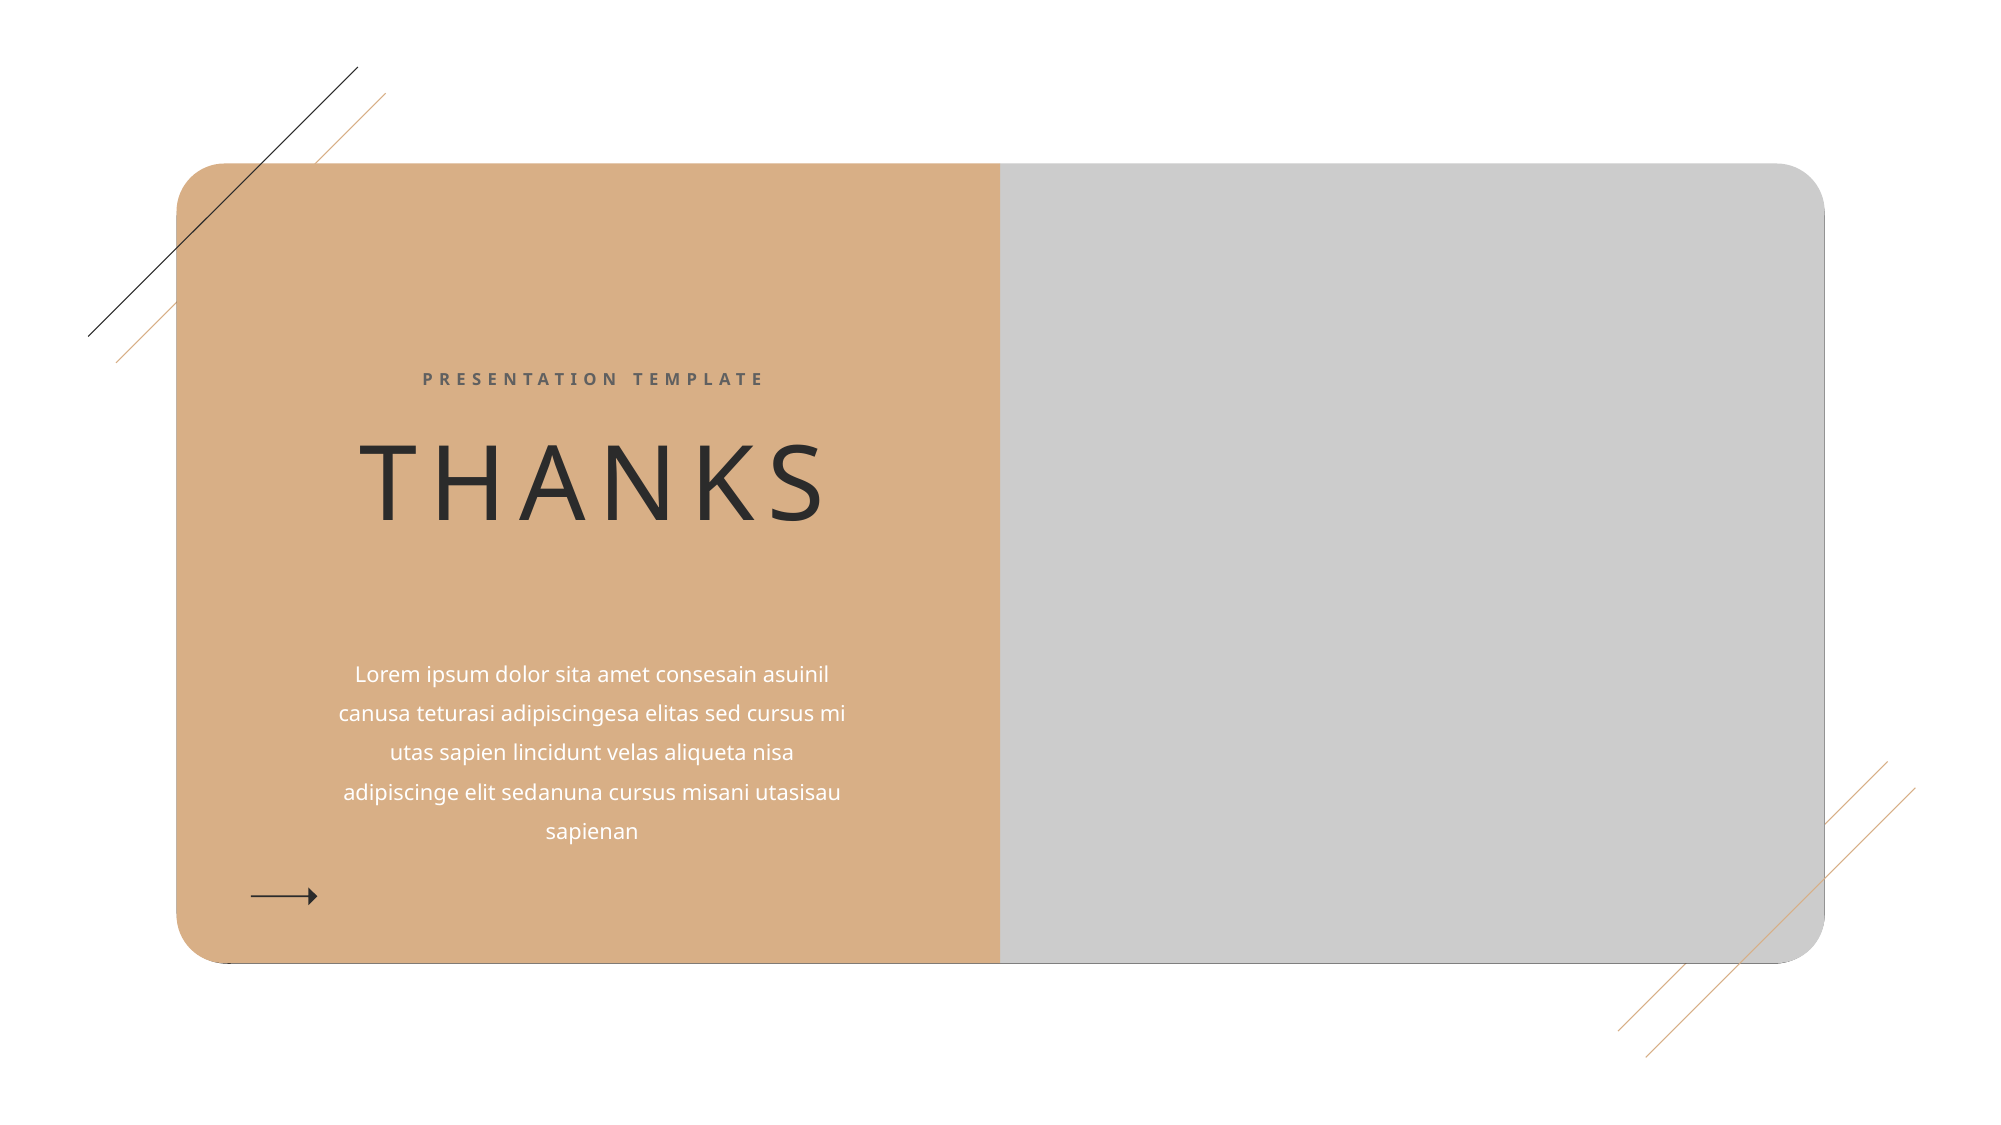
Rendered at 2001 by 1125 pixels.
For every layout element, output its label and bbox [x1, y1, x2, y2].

text_box [303, 351, 881, 809]
text_box [249, 884, 319, 908]
text_box [1645, 787, 1916, 1058]
text_box [175, 162, 1002, 965]
picture [1002, 163, 1825, 964]
text_box [88, 66, 358, 337]
